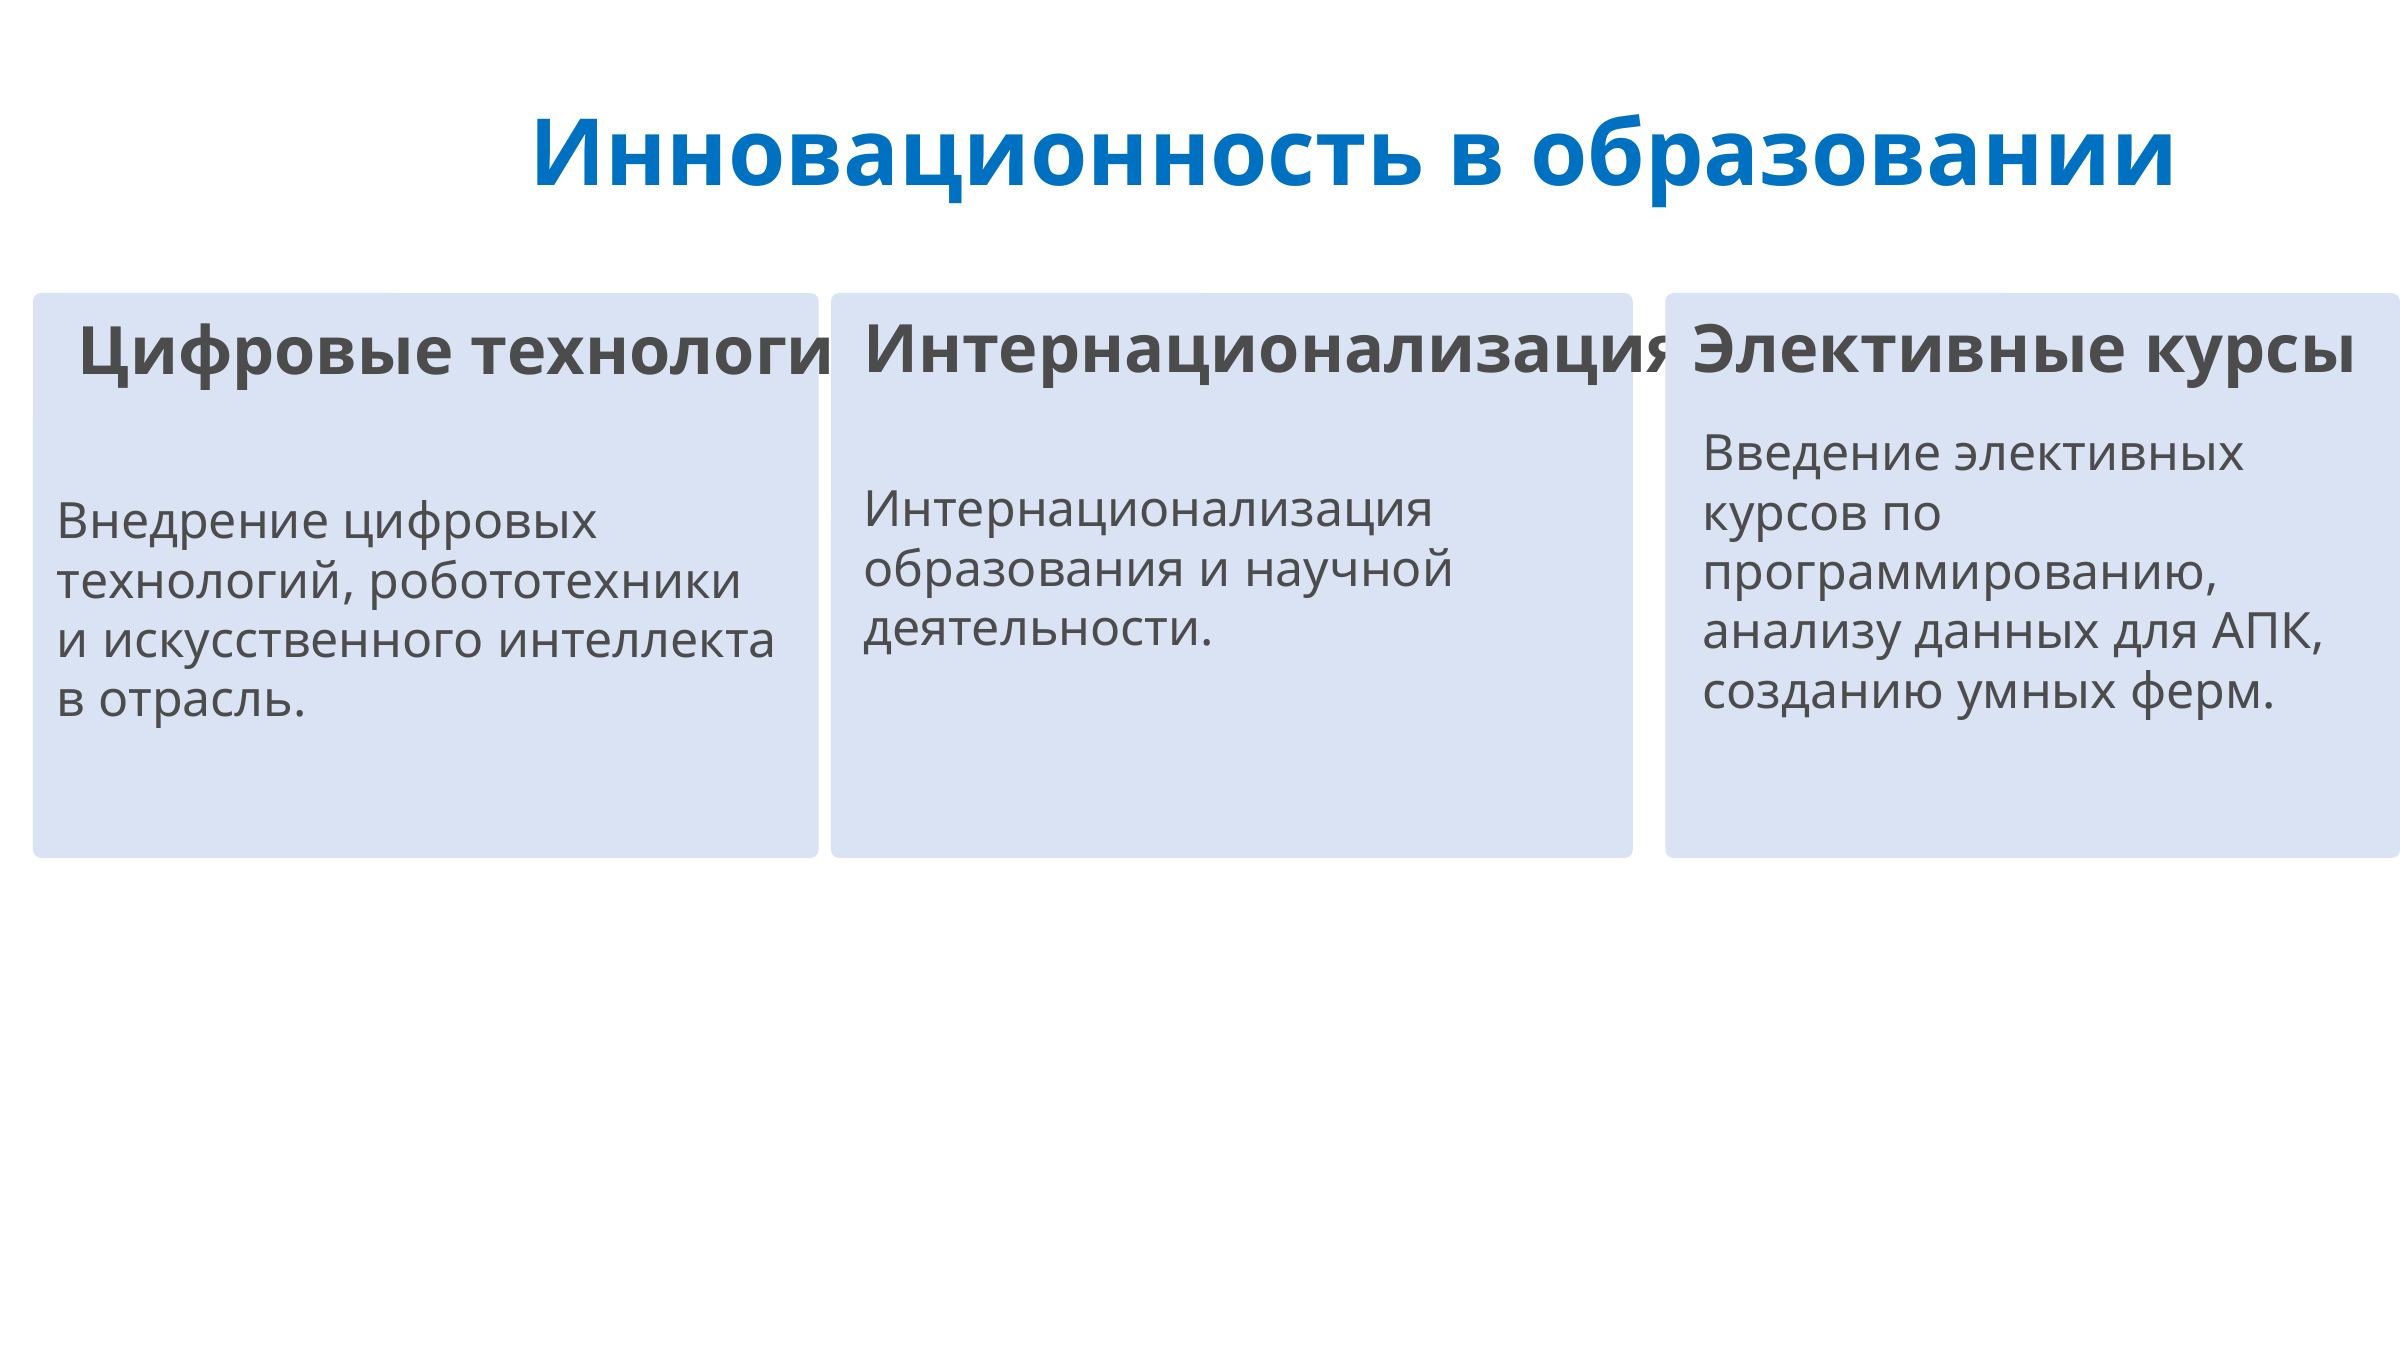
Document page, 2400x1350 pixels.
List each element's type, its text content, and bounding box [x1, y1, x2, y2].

text_box Интернационализация [863, 328, 1421, 389]
text_box Интернационализация образования и научной деятельности. [863, 477, 1607, 649]
text_box Цифровые технологии [78, 330, 819, 411]
text_box [1665, 292, 2400, 858]
text_box Внедрение цифровых технологий, робототехники и искусственного интеллекта в отрасль. [56, 489, 786, 728]
text_box Элективные курсы [1692, 328, 2159, 387]
text_box Введение элективных курсов по программированию, анализу данных для АПК, созданию умных ферм. [1702, 421, 2354, 660]
text_box [830, 292, 1633, 858]
text_box Инновационность в образовании [529, 87, 2061, 205]
text_box [32, 292, 819, 858]
